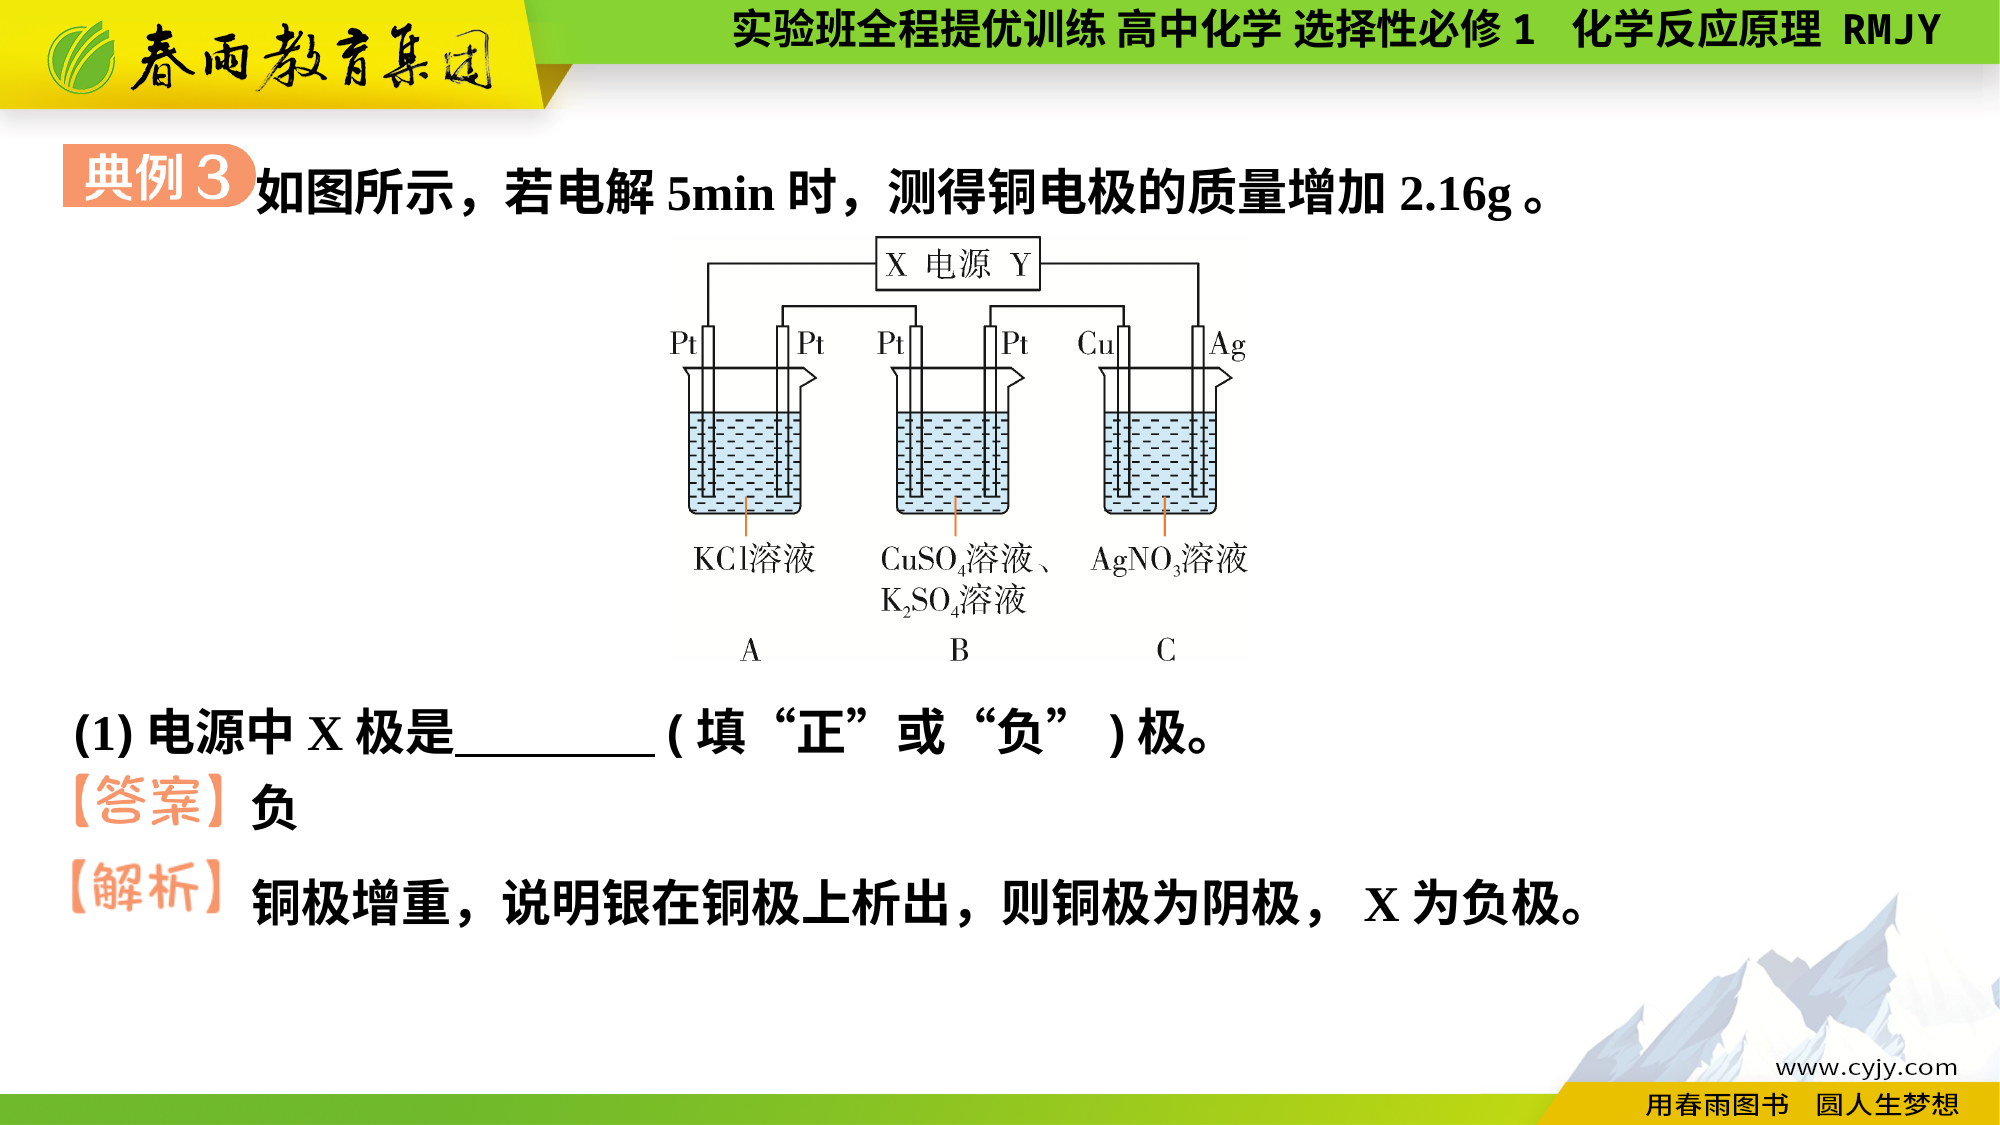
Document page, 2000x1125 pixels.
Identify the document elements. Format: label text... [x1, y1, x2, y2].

picture [0, 0, 2000, 1125]
text_box 负 [241, 769, 316, 845]
text_box 铜极增重，说明银在铜极上析出，则铜极为阴极，X为负极。 [236, 834, 1877, 940]
list 如图所示，若电解5min时，测得铜电极的质量增加2.16g。 (1)电源中X极是 (填“正”或“负”)极。 [59, 122, 1944, 774]
